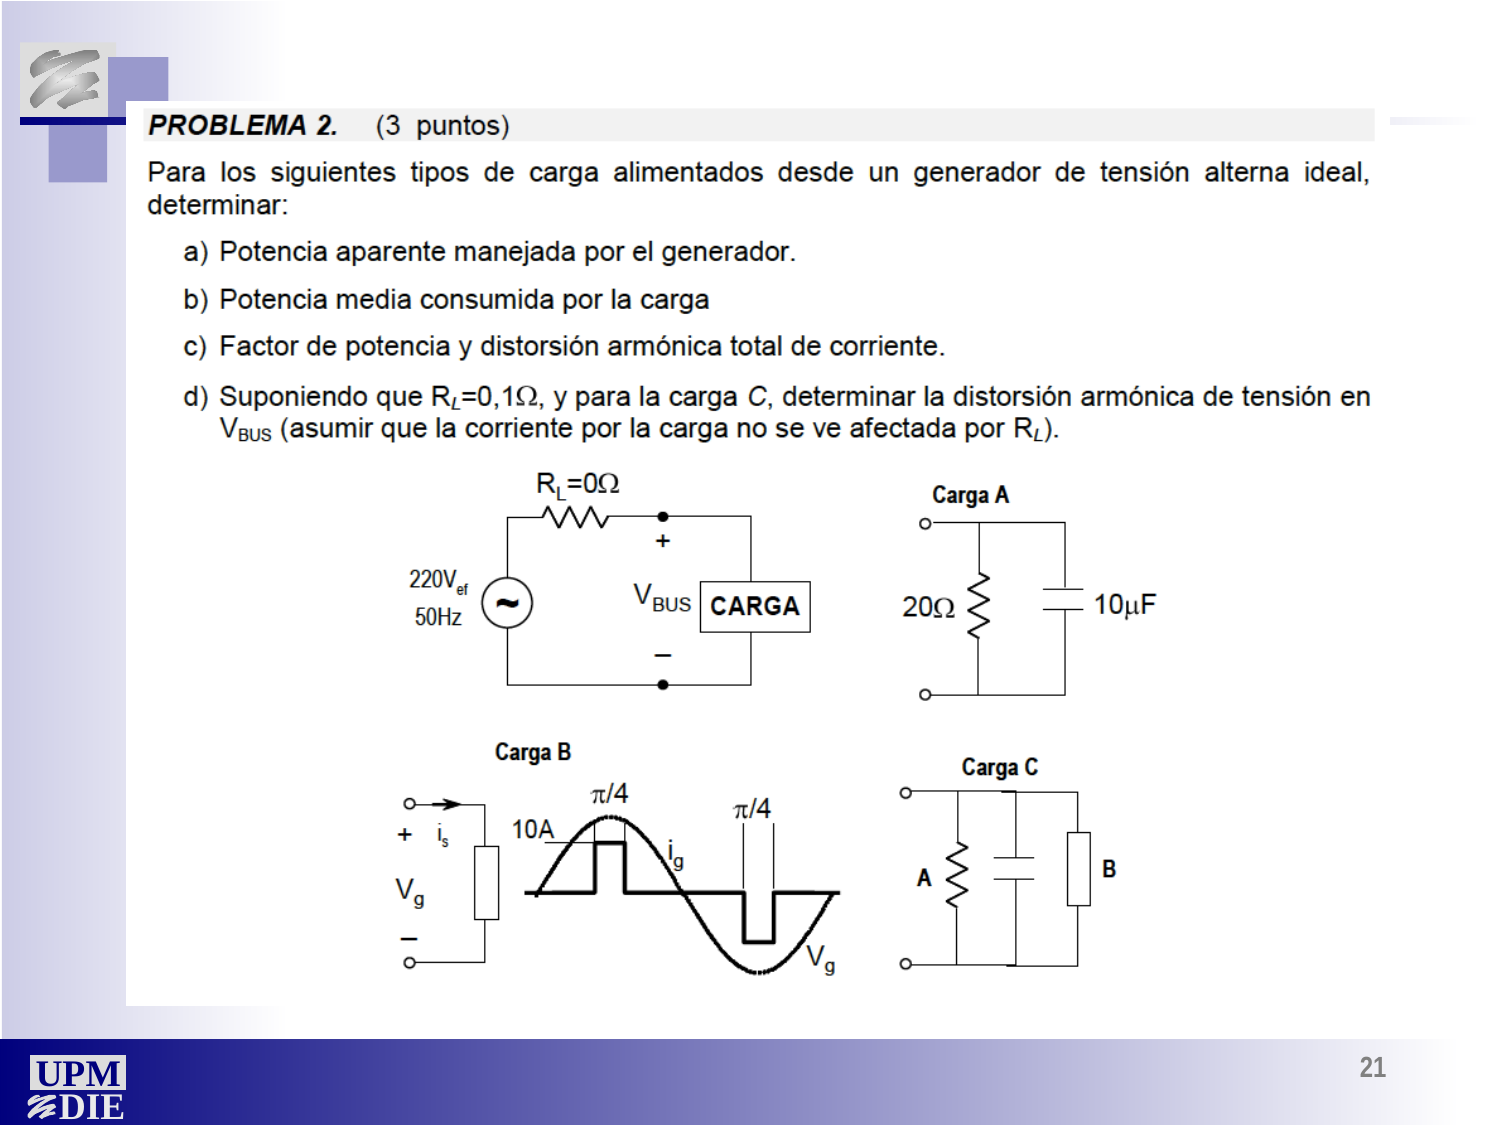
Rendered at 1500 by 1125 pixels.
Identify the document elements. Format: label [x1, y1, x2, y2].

picture [126, 101, 1390, 1007]
